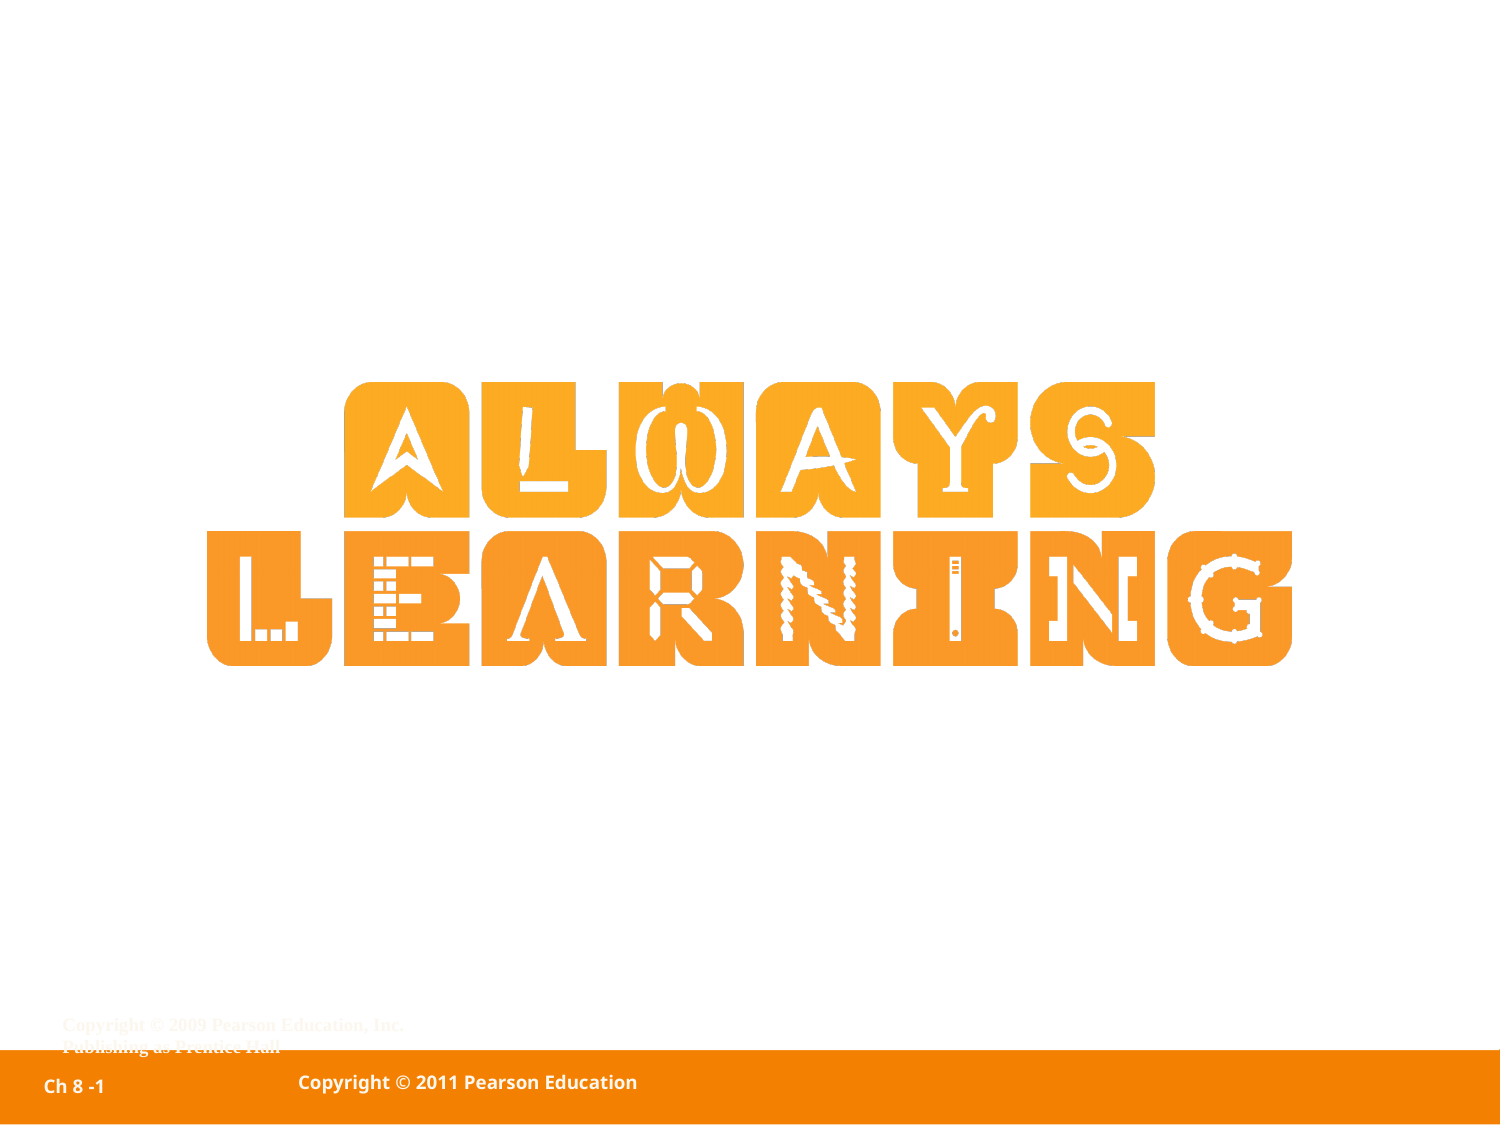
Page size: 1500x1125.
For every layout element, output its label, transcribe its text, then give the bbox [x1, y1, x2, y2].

text_box Copyright © 2011 Pearson Education [233, 1070, 697, 1093]
text_box Ch 8 -1 [37, 1074, 154, 1098]
picture [1248, 1042, 1500, 1124]
picture [206, 381, 1292, 666]
